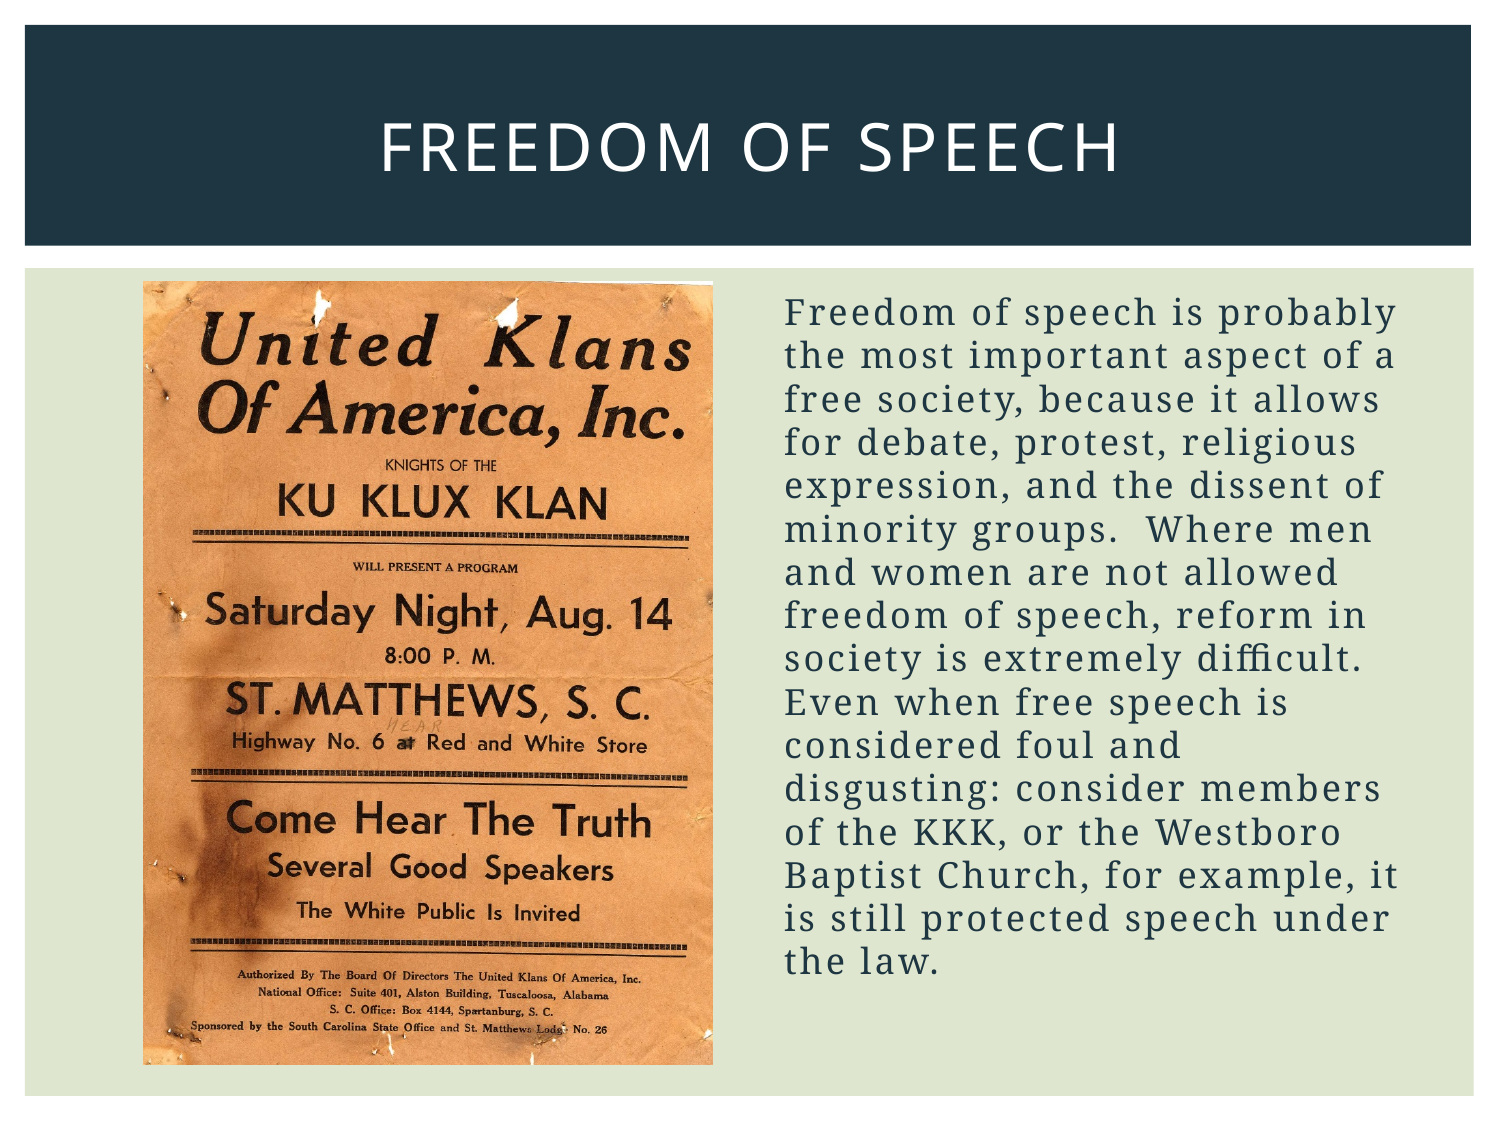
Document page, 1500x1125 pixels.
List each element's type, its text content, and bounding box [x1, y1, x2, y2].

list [143, 281, 713, 1066]
title Freedom of speech [62, 58, 1438, 232]
list Freedom of speech is probably the most important aspect of a free society, because it allows for debate, protest, religious expression, and the dissent of minority groups. Where men and women are not allowed freedom of speech, reform in society is extremely difficult. Even when free speech is considered foul and disgusting: consider members of the KKK, or the Westboro Baptist Church, for example, it is still protected speech under the law. [762, 281, 1425, 1005]
